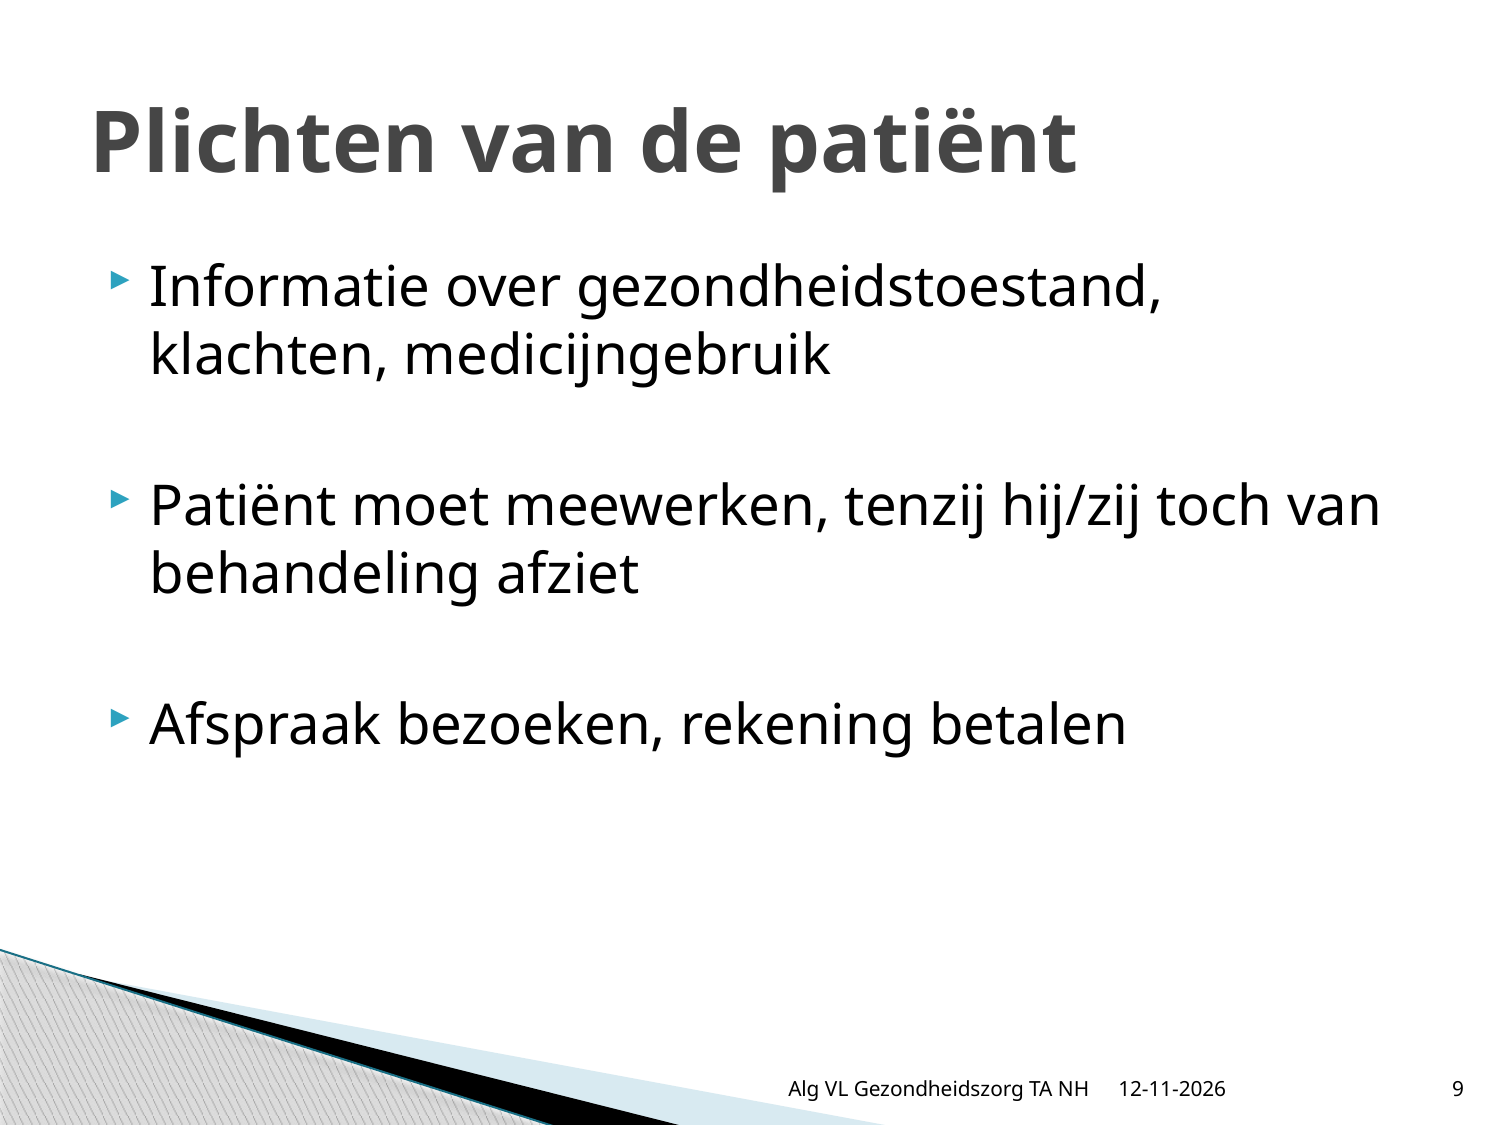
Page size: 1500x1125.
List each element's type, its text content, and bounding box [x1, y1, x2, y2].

slide_number 9 [1418, 1051, 1479, 1112]
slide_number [1105, 1051, 1418, 1112]
footer Alg VL Gezondheidszorg TA NH [718, 1051, 1105, 1112]
list Informatie over gezondheidstoestand, klachten, medicijngebruik Patiënt moet meewerken, tenzij hij/zij toch van behandeling afziet Afspraak bezoeken, rekening betalen [75, 243, 1425, 986]
title Plichten van de patiënt [75, 45, 1425, 233]
